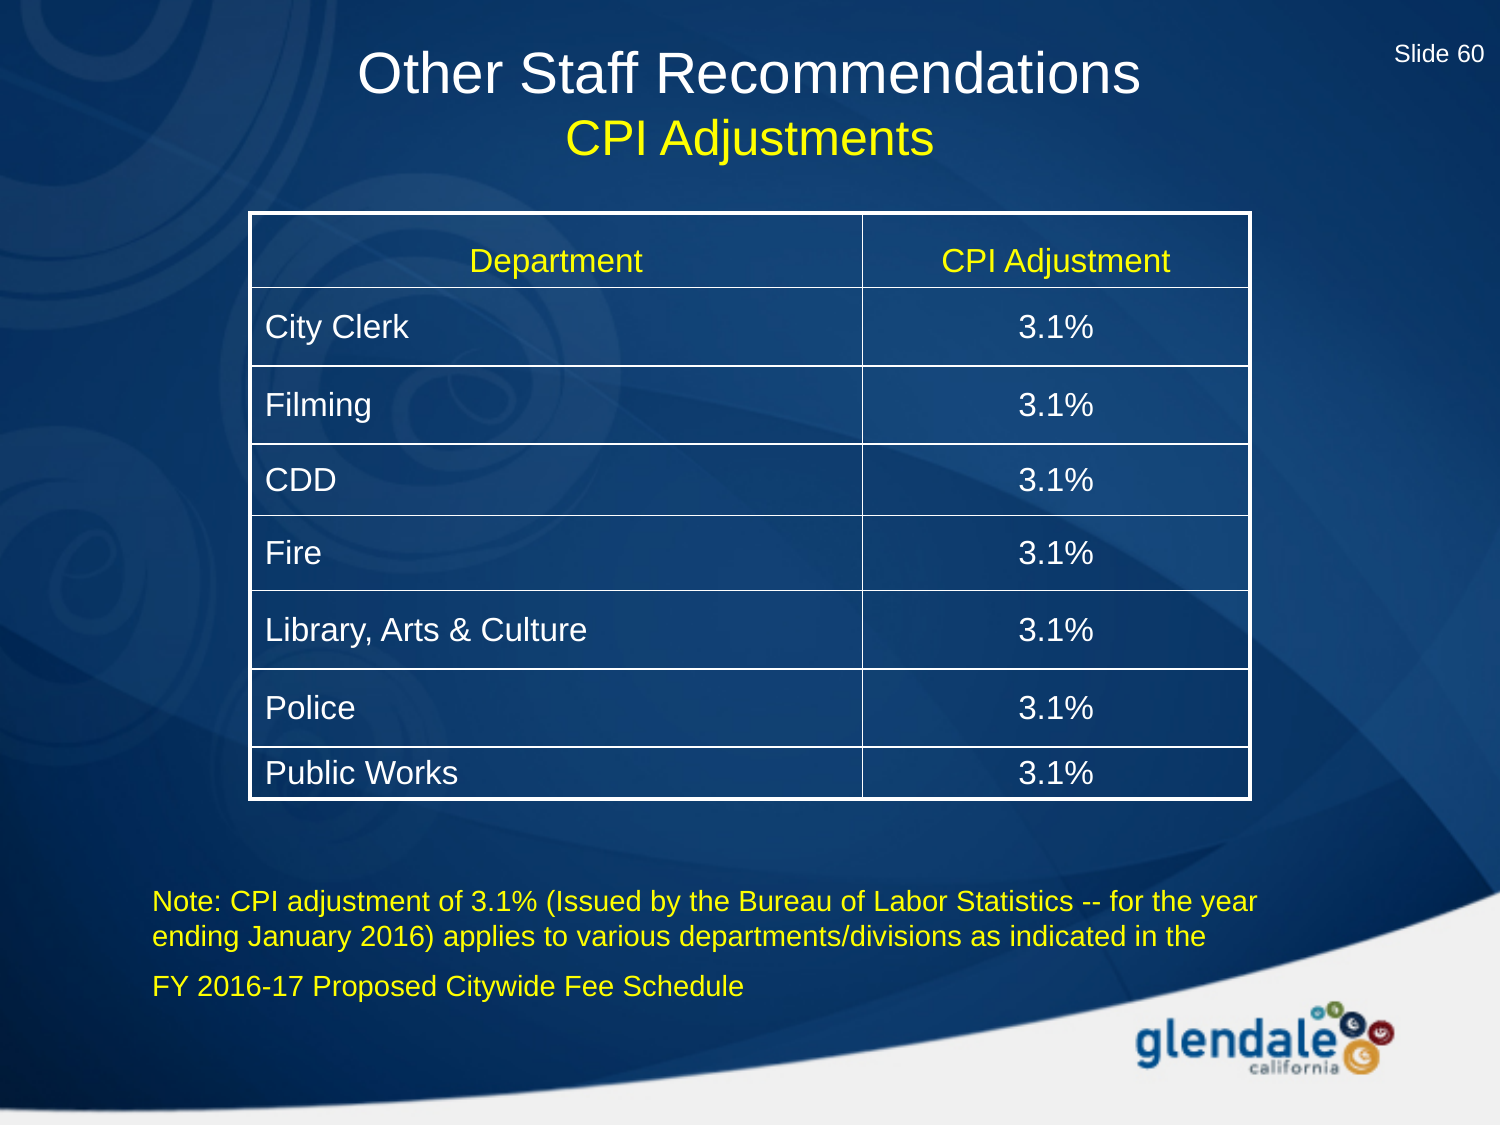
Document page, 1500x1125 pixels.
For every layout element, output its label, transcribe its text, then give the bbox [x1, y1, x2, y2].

table_cell Library, Arts & Culture [252, 591, 862, 668]
table_cell 3.1% [863, 367, 1248, 443]
table_cell 3.1% [863, 288, 1248, 365]
table_cell 3.1% [863, 445, 1248, 515]
table_cell Filming [252, 367, 862, 443]
table_cell 3.1% [863, 670, 1248, 746]
table_cell Police [252, 670, 862, 746]
table_header Department [252, 215, 862, 287]
table_cell 3.1% [863, 516, 1248, 590]
table_cell 3.1% [863, 748, 1248, 797]
table_cell CDD [252, 445, 862, 515]
text_box Other Staff Recommendations CPI Adjustments [74, 24, 1425, 175]
table_cell Public Works [252, 748, 862, 797]
table_cell Fire [252, 516, 862, 590]
picture [0, 0, 1500, 1125]
table_cell 3.1% [863, 591, 1248, 668]
text_box Note: CPI adjustment of 3.1% (Issued by the Bureau of Labor Statistics -- for the year ending January 2016) applies to various departments/divisions as indicated in the FY 2016-17 Proposed Citywide Fee Schedule [137, 875, 1350, 1010]
table_cell City Clerk [252, 288, 862, 365]
slide_number Slide 60 [1149, 0, 1500, 75]
table_header CPI Adjustment [863, 215, 1248, 287]
